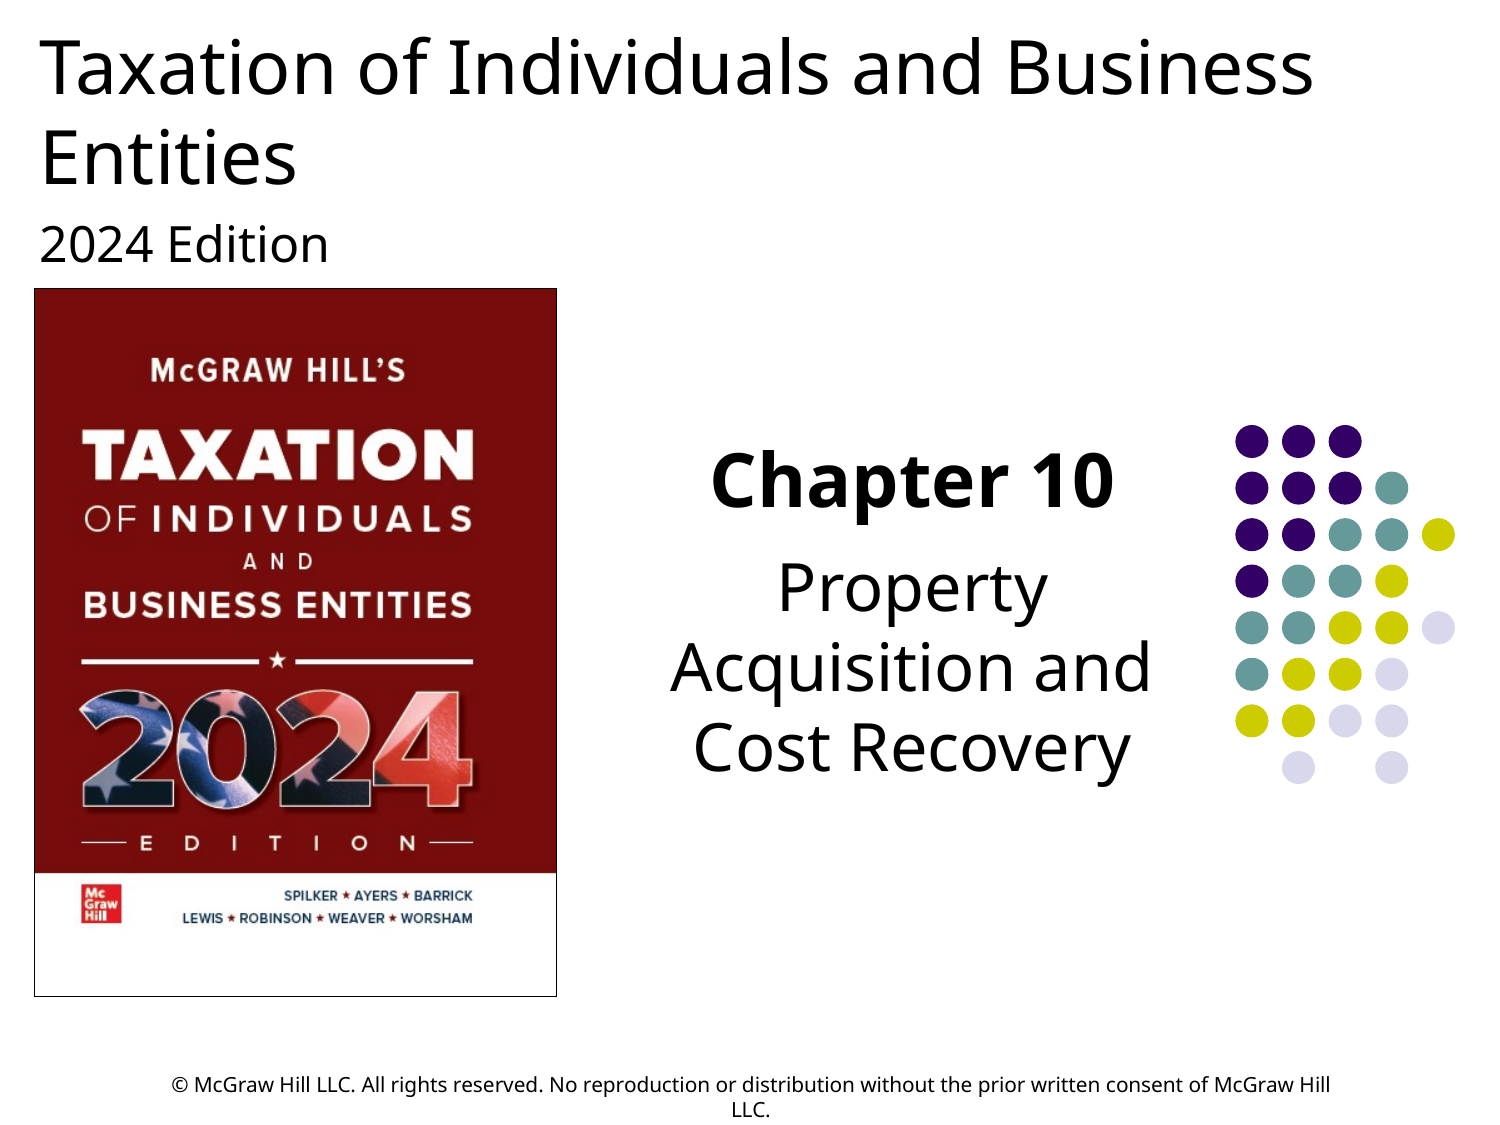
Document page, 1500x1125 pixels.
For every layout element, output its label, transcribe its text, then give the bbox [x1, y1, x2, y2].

list Chapter 10 [603, 425, 1222, 538]
title Taxation of Individuals and Business Entities [24, 21, 1475, 198]
picture [34, 288, 557, 997]
list 2024 Edition [24, 197, 925, 288]
subtitle Property Acquisition and Cost Recovery [603, 538, 1222, 1065]
